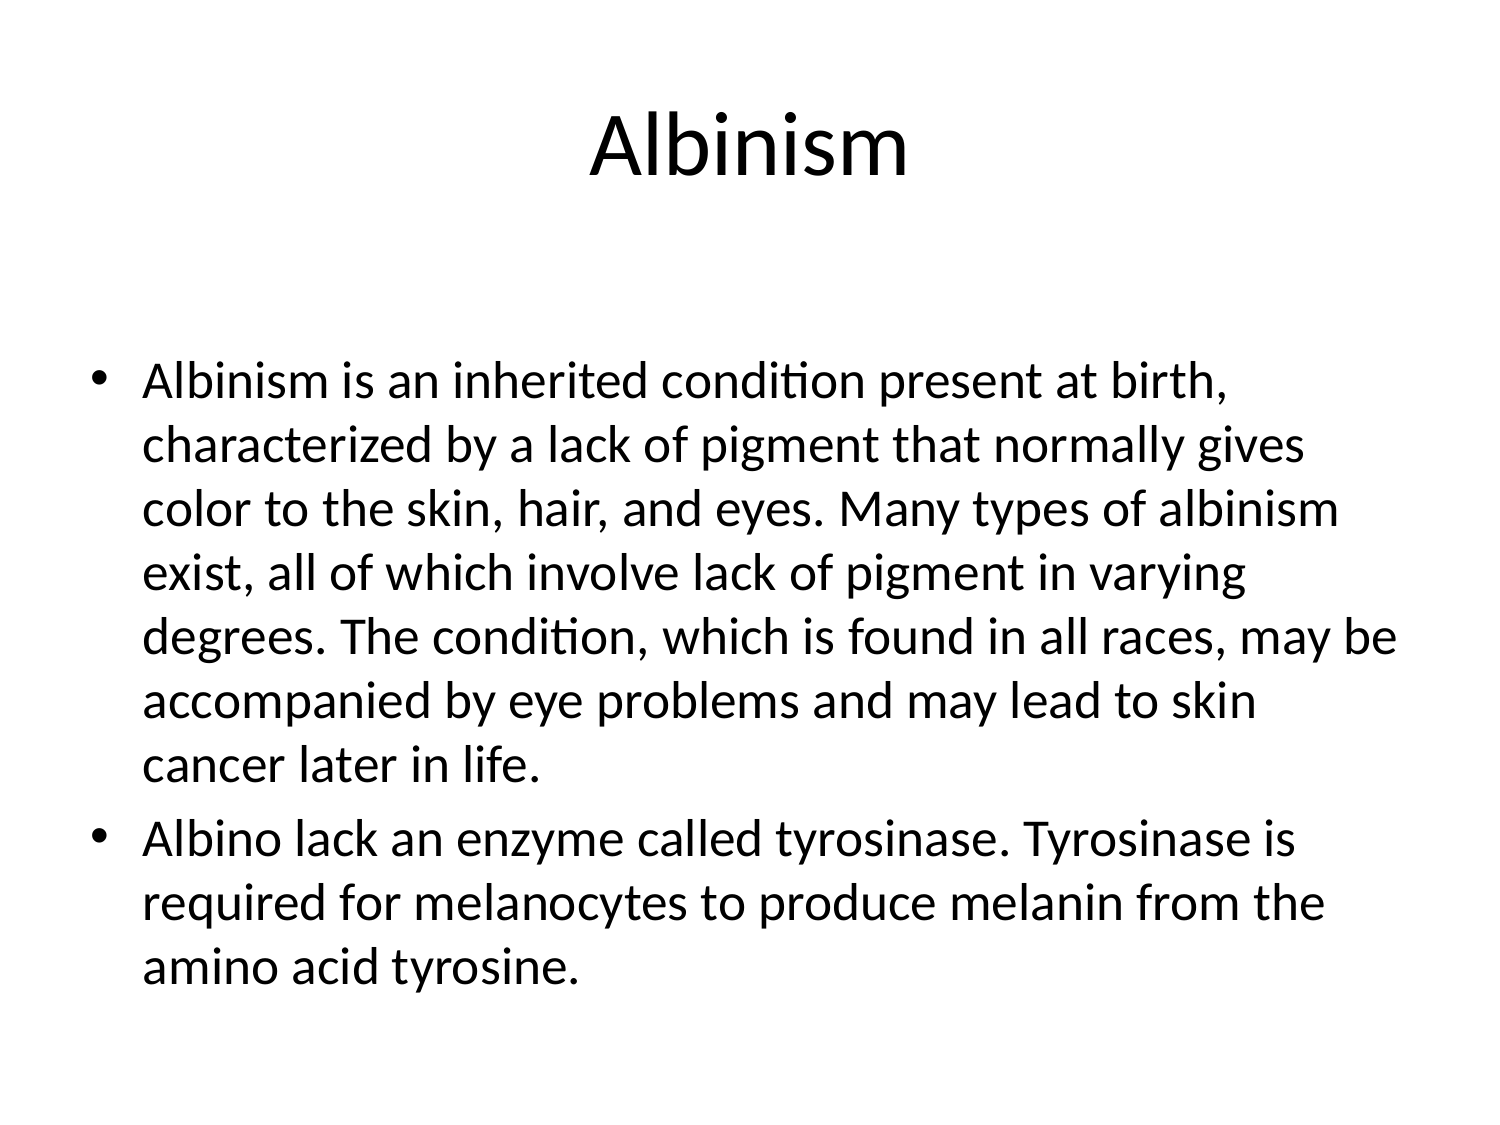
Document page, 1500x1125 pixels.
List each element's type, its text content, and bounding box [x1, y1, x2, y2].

list Albinism is an inherited condition present at birth, characterized by a lack of pigment that normally gives color to the skin, hair, and eyes. Many types of albinism exist, all of which involve lack of pigment in varying degrees. The condition, which is found in all races, may be accompanied by eye problems and may lead to skin cancer later in life. Albino lack an enzyme called tyrosinase. Tyrosinase is required for melanocytes to produce melanin from the amino acid tyrosine. [75, 262, 1425, 1005]
title Albinism [75, 45, 1425, 233]
